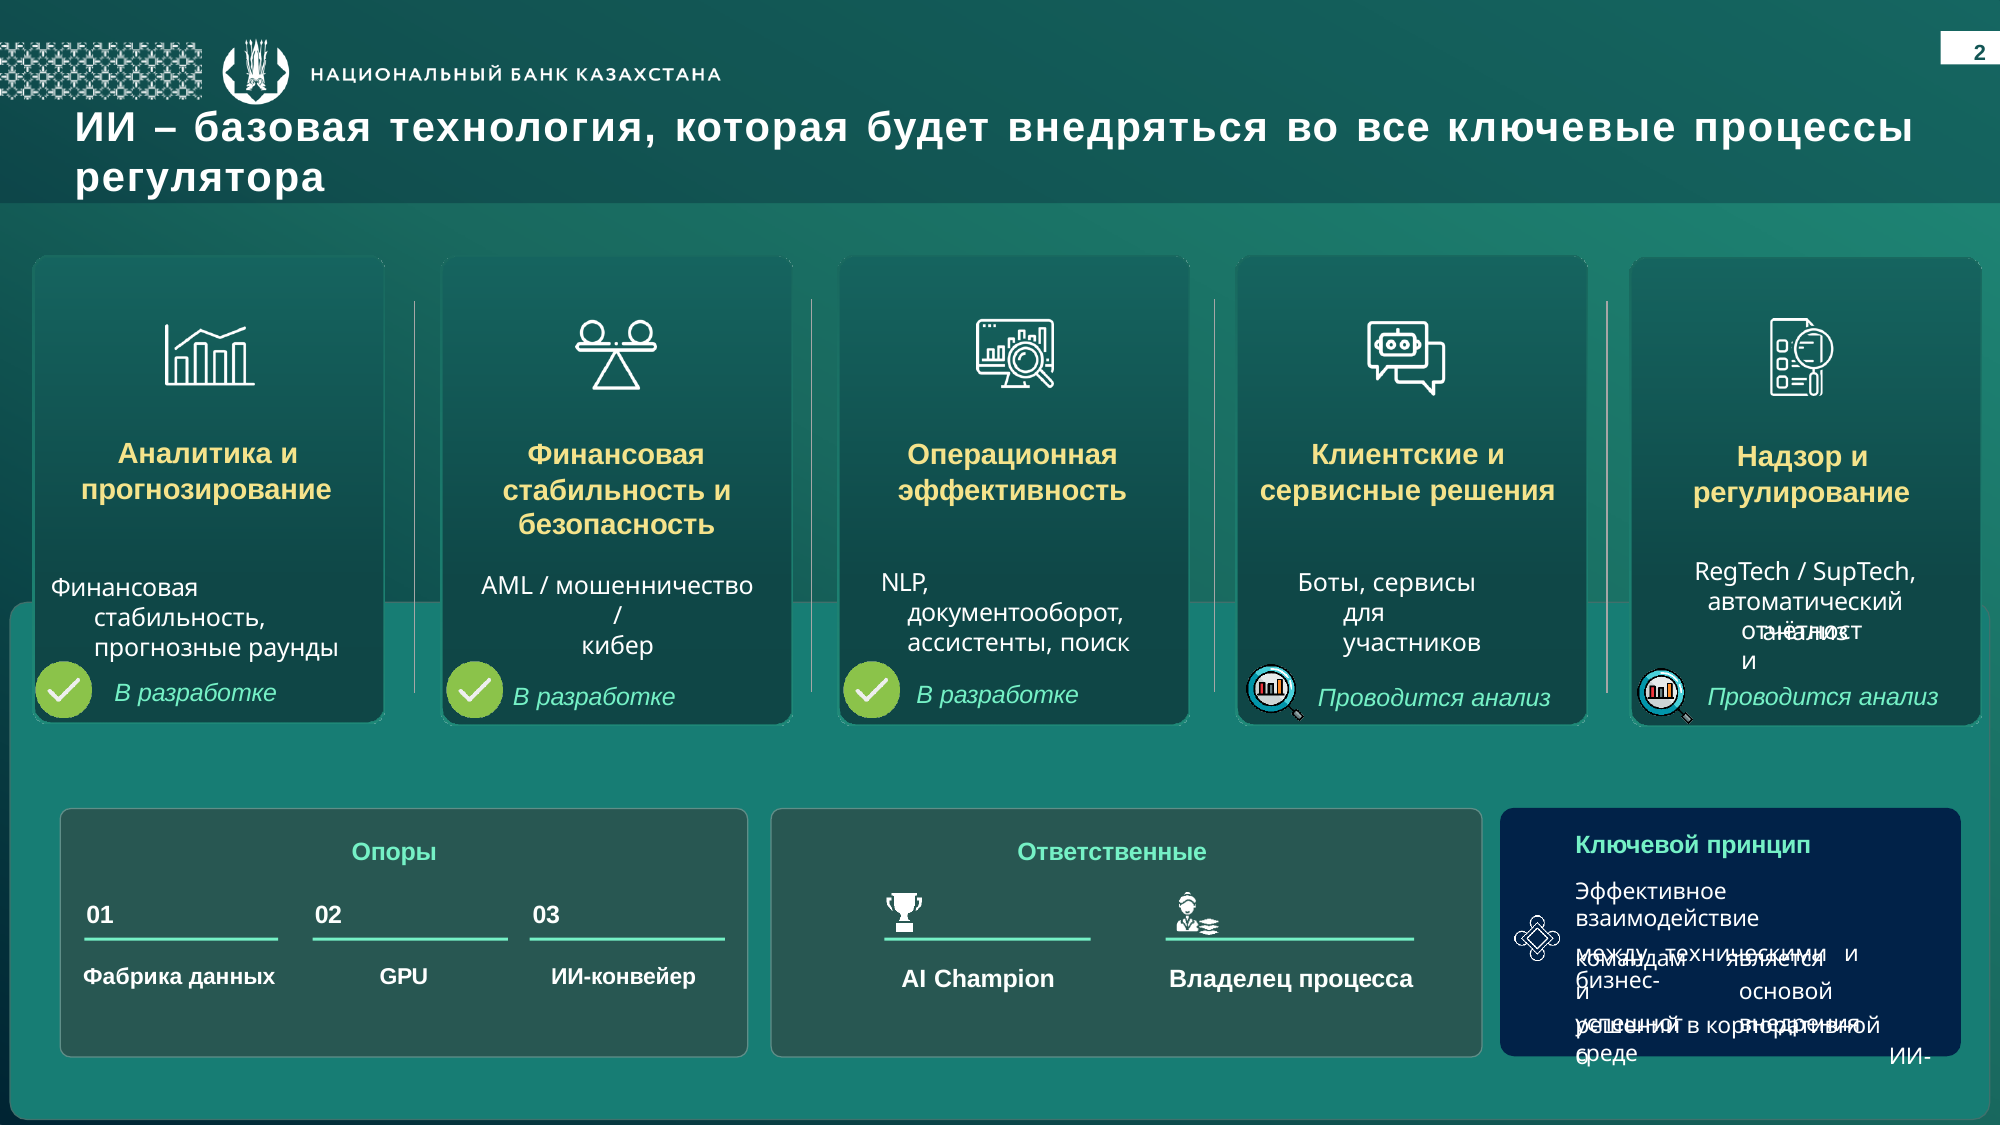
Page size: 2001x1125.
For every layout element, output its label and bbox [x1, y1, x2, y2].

text_box [0, 0, 2000, 1125]
text_box [1246, 663, 1693, 724]
text_box [0, 37, 1991, 1121]
text_box [30, 657, 1560, 962]
text_box [59, 298, 1962, 1058]
